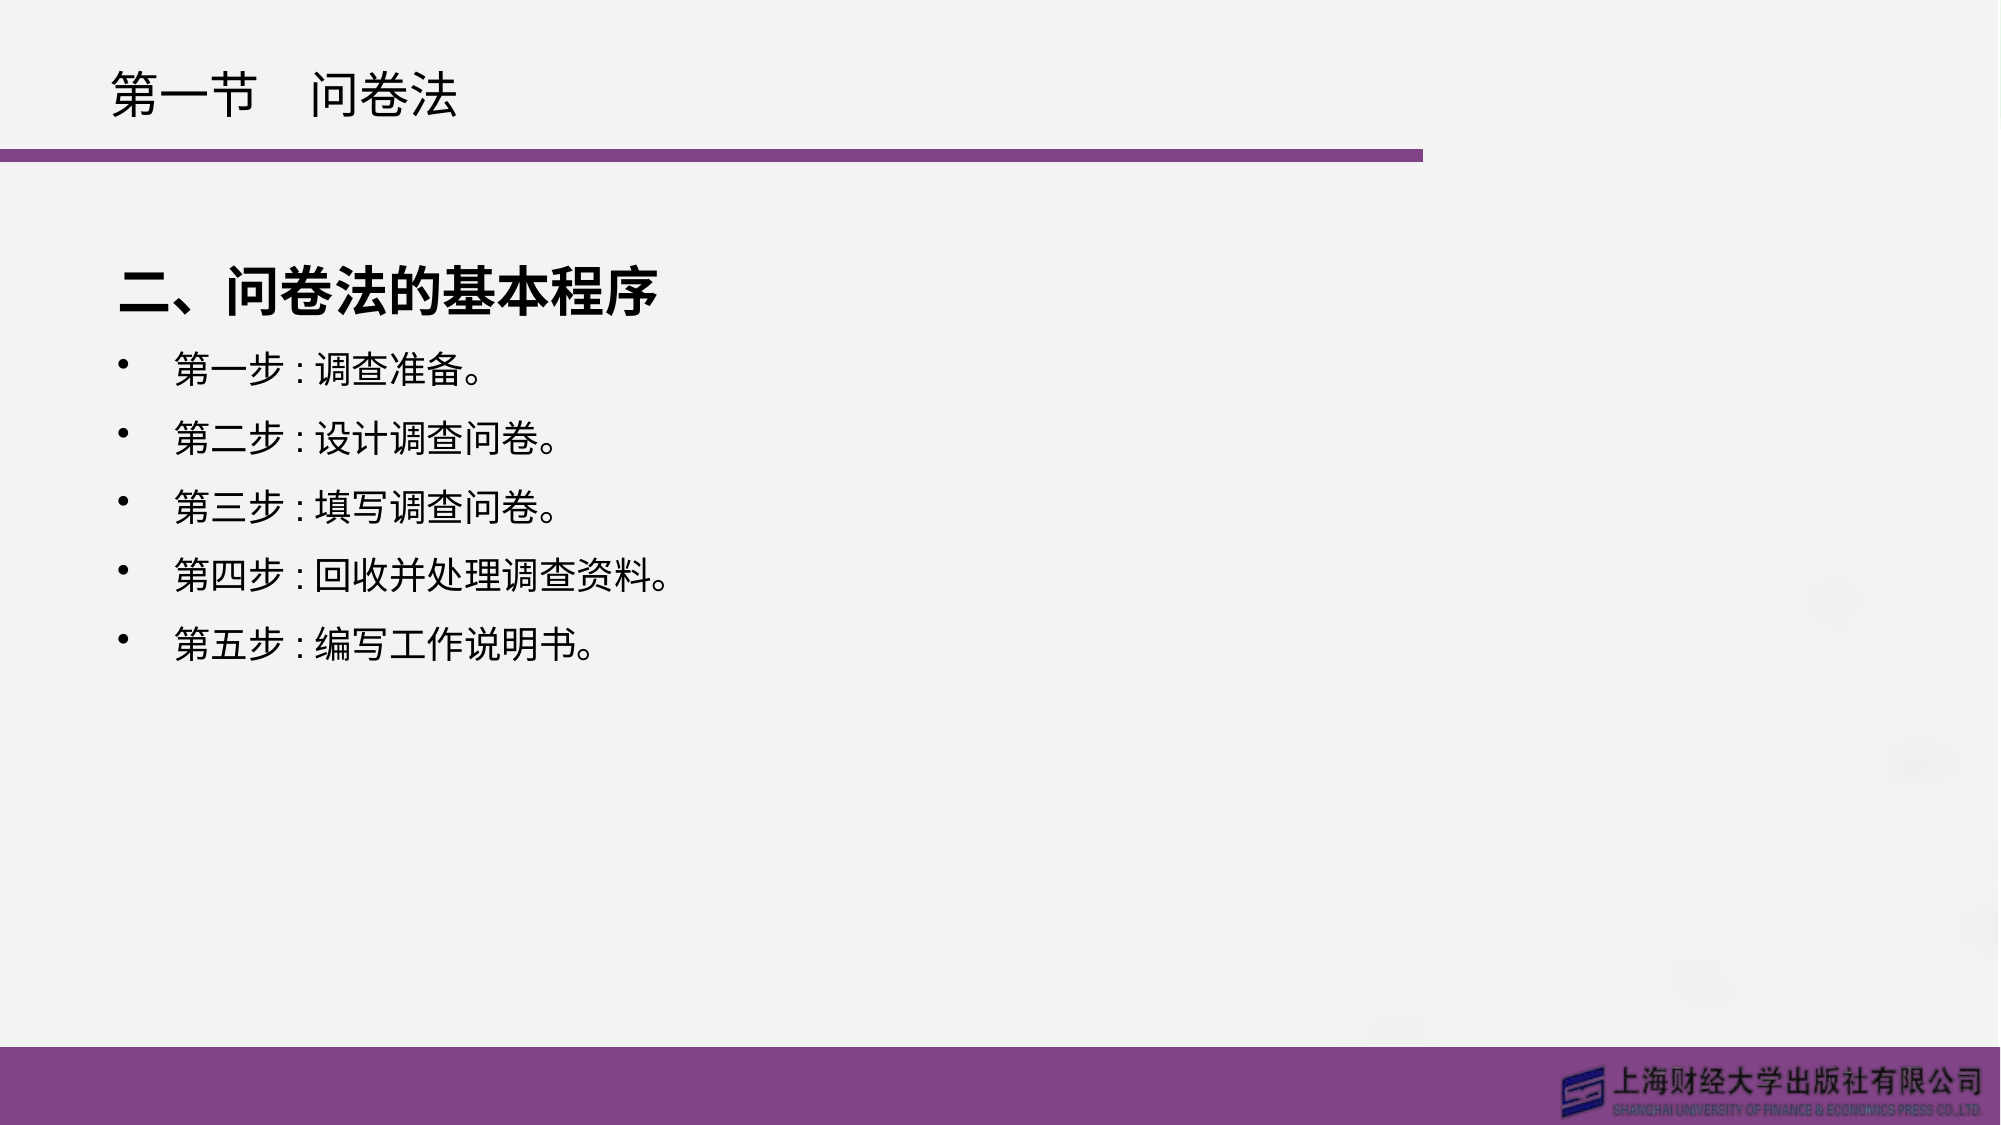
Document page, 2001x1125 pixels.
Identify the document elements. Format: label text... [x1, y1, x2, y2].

title 第一节 问卷法 [94, 42, 1451, 146]
picture [0, 0, 2001, 1125]
list 二、问卷法的基本程序 第一步:调查准备。 第二步:设计调查问卷。 第三步:填写调查问卷。 第四步:回收并处理调查资料。 第五步:编写工作说明书。 [102, 233, 1898, 1032]
